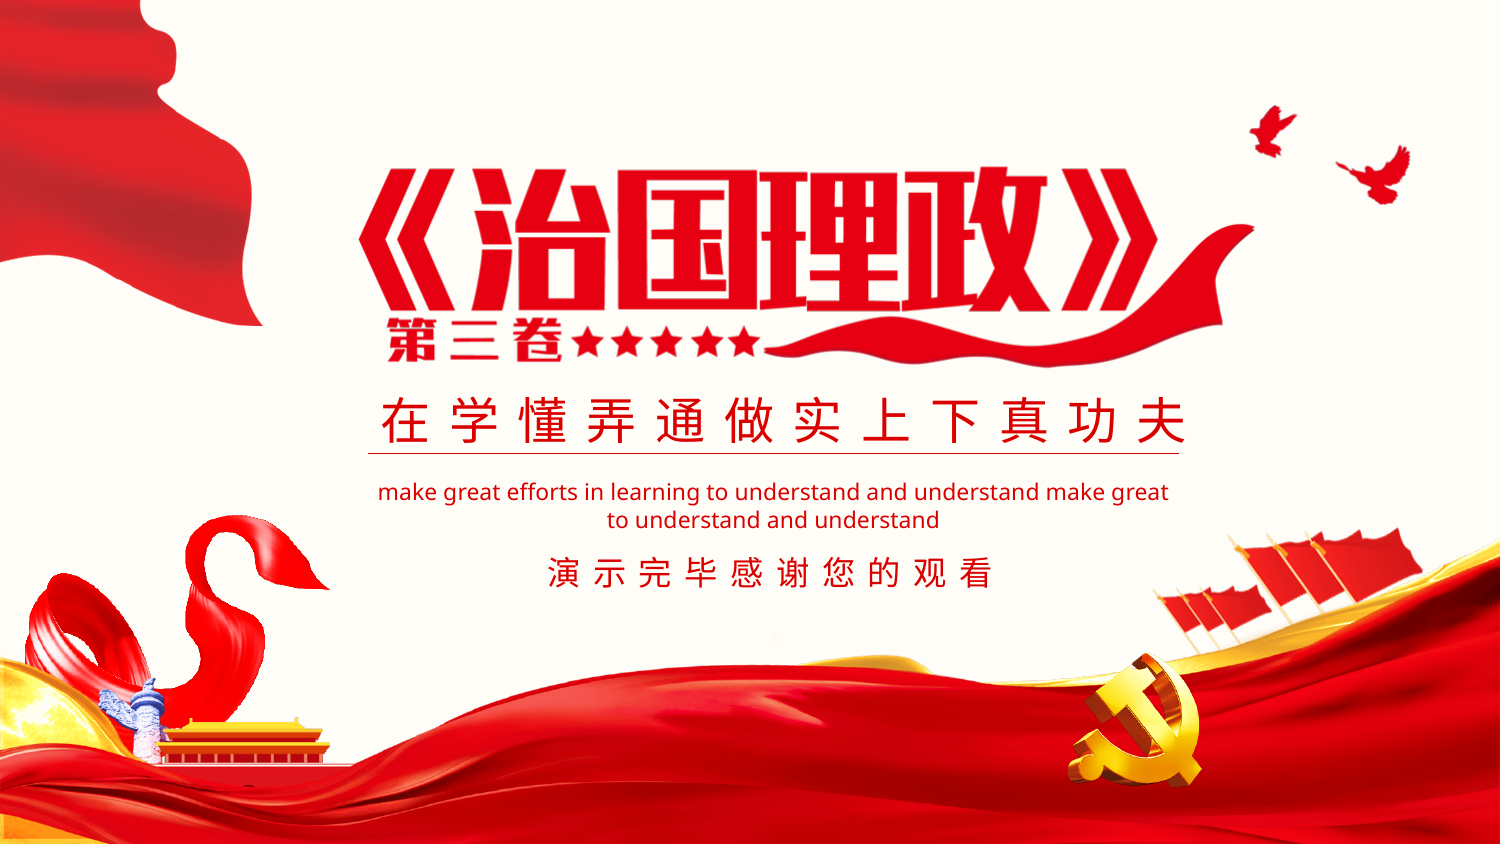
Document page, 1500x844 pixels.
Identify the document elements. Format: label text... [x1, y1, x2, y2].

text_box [335, 382, 1232, 459]
picture [0, 421, 1500, 844]
text_box make great efforts in learning to understand and understand make great to understand and understand [348, 470, 1124, 534]
picture [0, 0, 263, 326]
picture [335, 69, 1461, 408]
